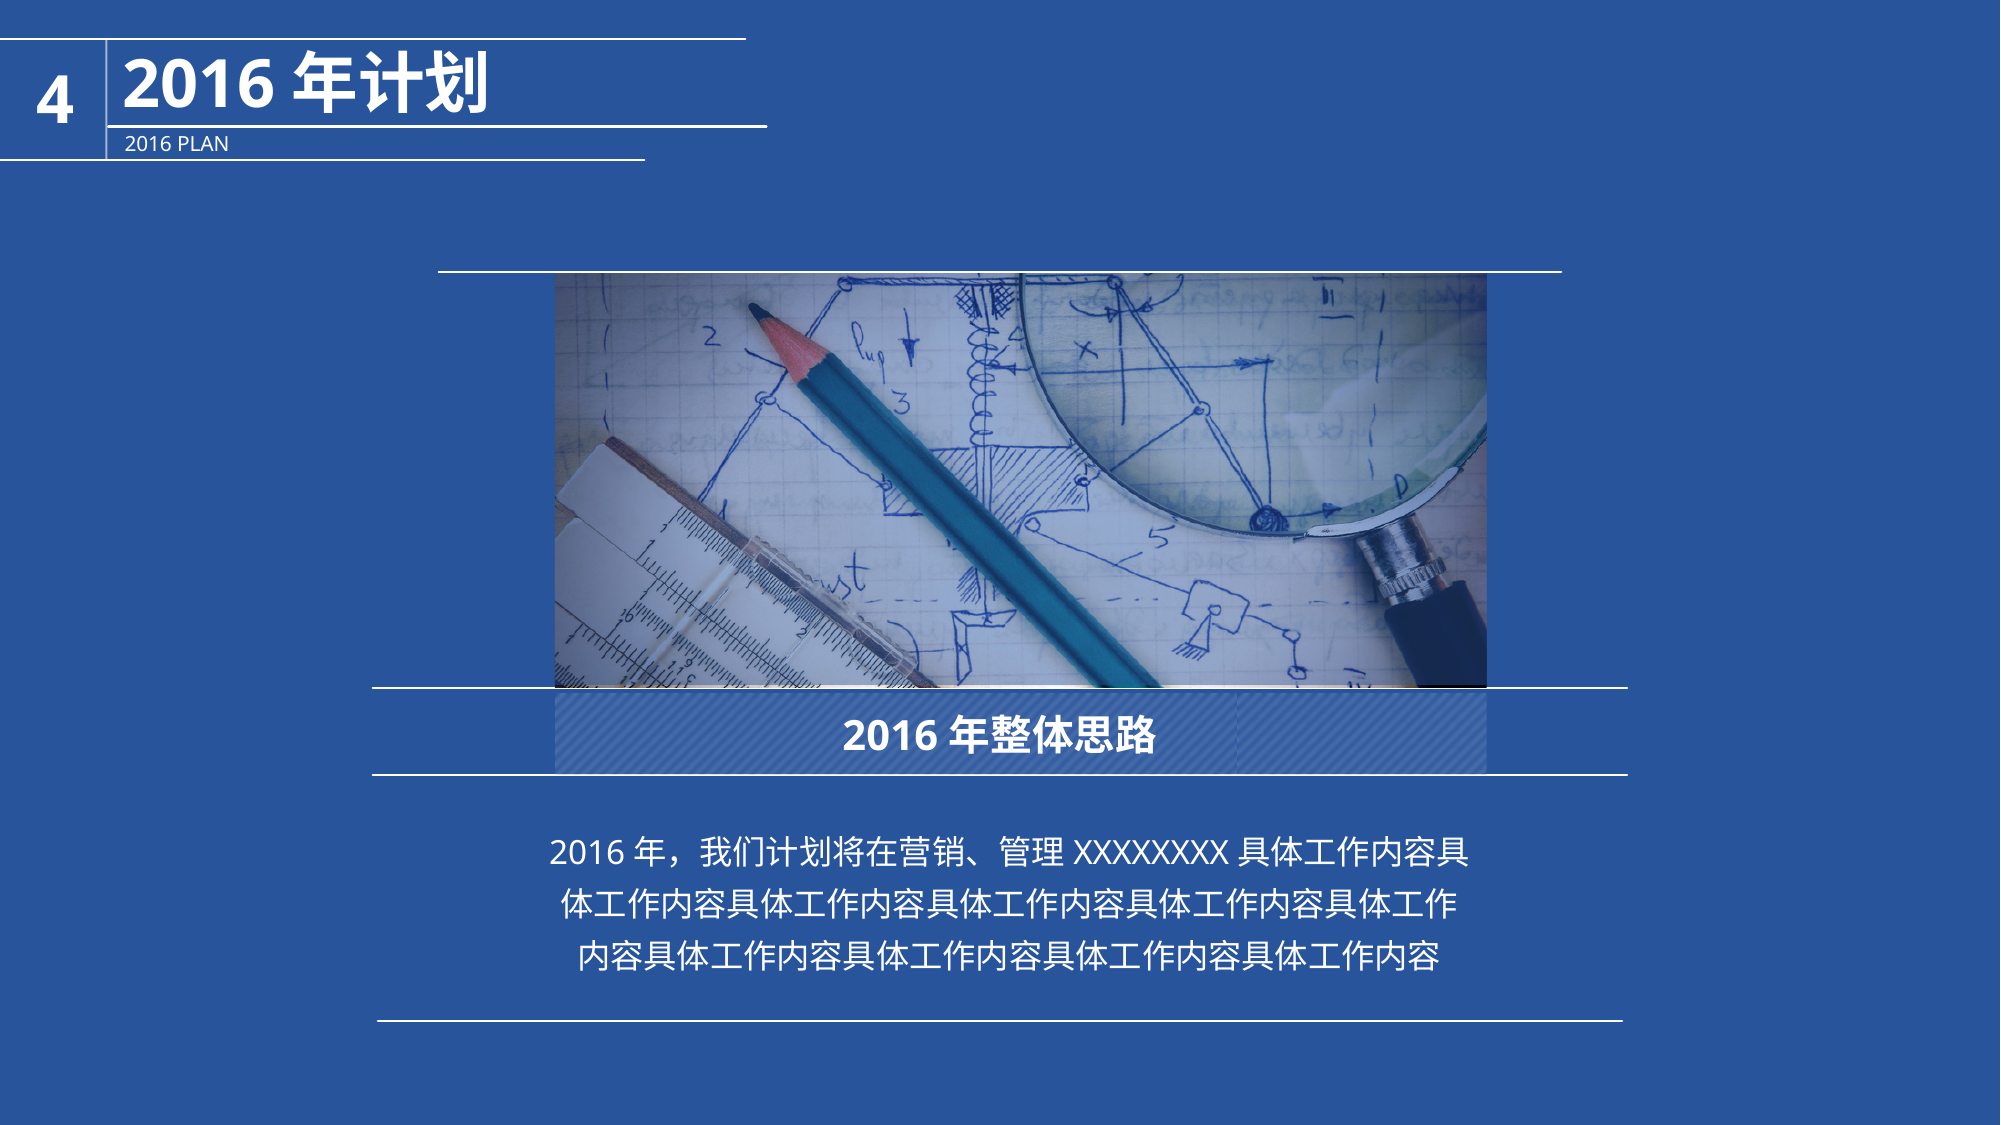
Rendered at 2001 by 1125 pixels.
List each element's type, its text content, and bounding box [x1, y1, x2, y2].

text_box 2016年，我们计划将在营销、管理XXXXXXXX具体工作内容具体工作内容具体工作内容具体工作内容具体工作内容具体工作内容具体工作内容具体工作内容具体工作内容具体工作内容 [532, 811, 1487, 983]
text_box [372, 272, 1628, 775]
